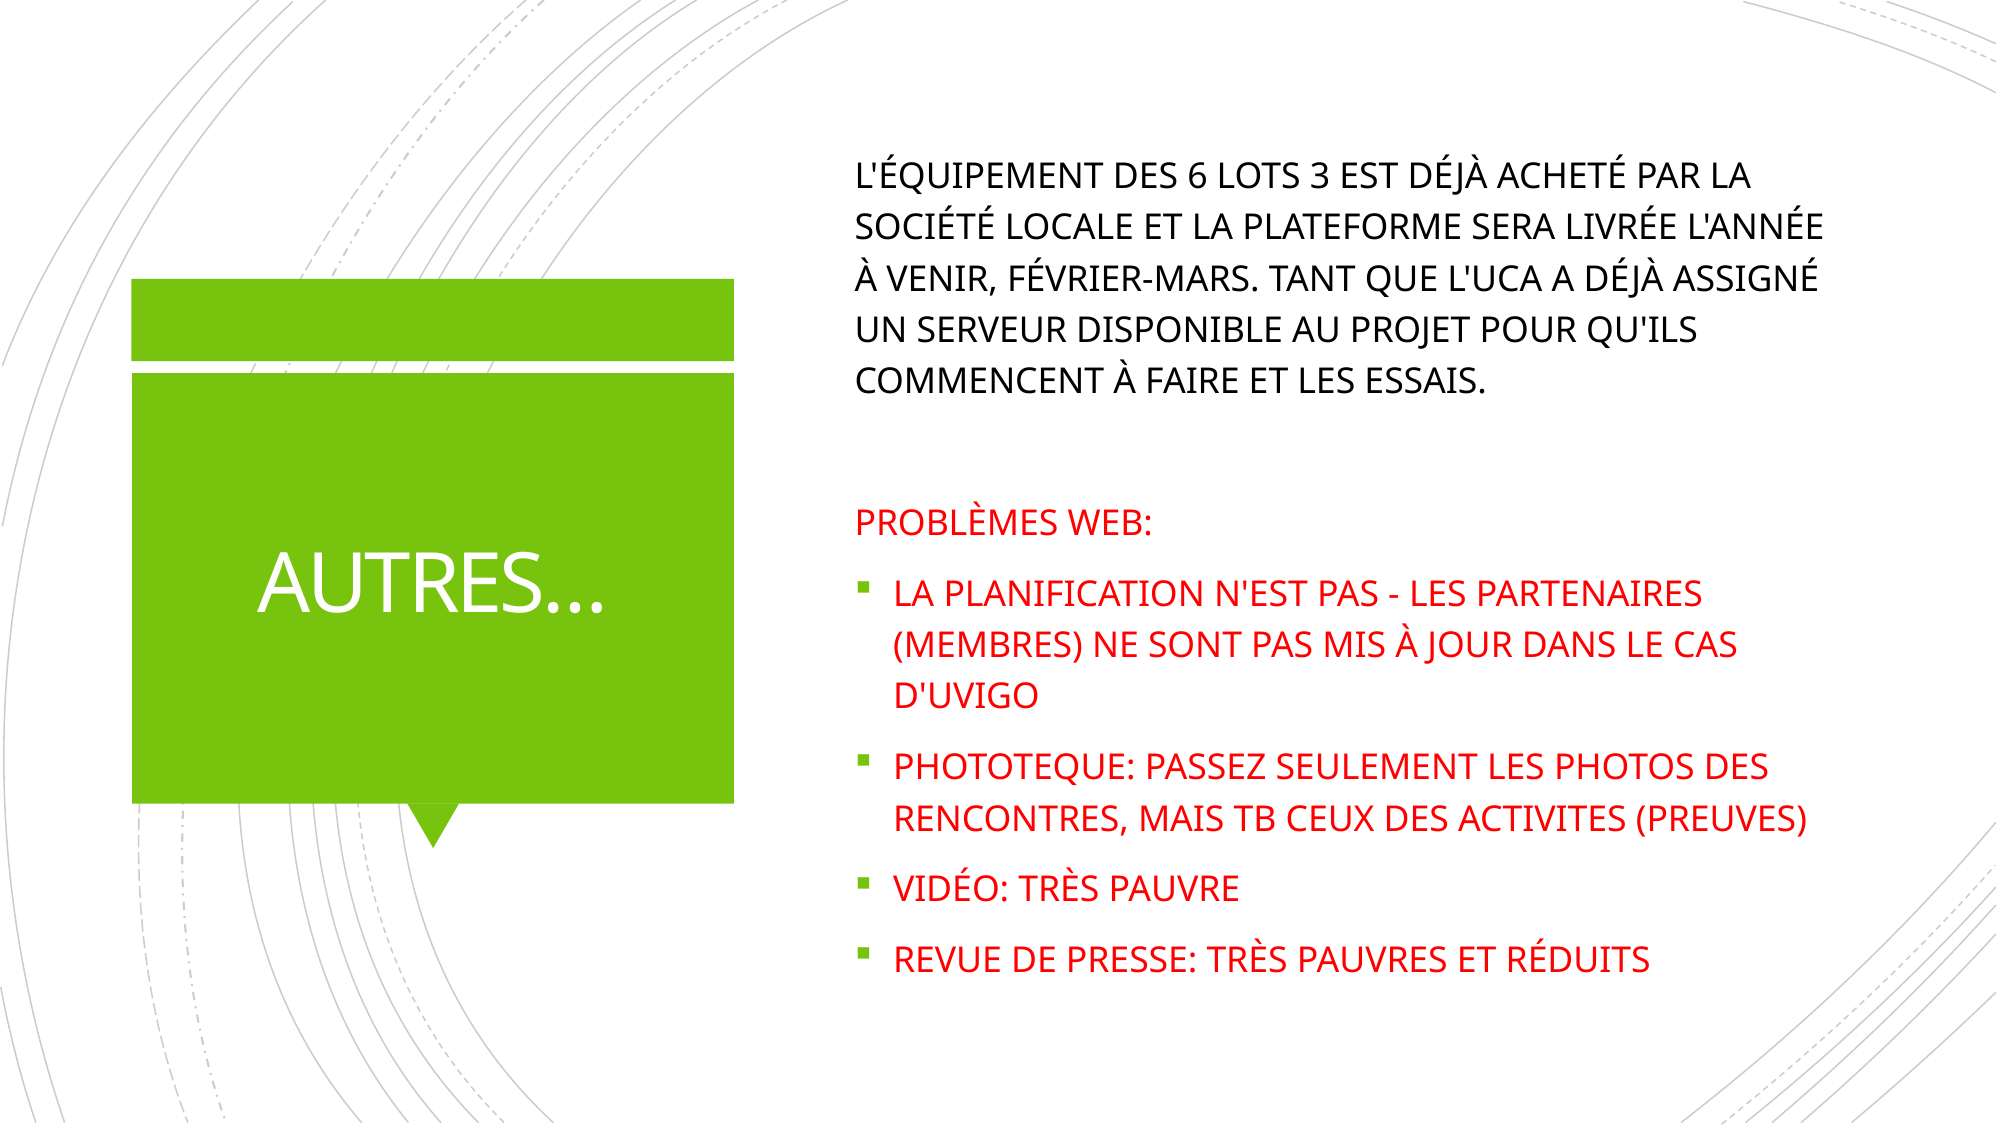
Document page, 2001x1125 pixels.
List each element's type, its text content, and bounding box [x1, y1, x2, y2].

list L'ÉQUIPEMENT DES 6 LOTS 3 EST DÉJÀ ACHETÉ PAR LA SOCIÉTÉ LOCALE ET LA PLATEFORME SERA LIVRÉE L'ANNÉE À VENIR, FÉVRIER-MARS. TANT QUE L'UCA A DÉJÀ ASSIGNÉ UN SERVEUR DISPONIBLE AU PROJET POUR QU'ILS COMMENCENT À FAIRE ET LES ESSAIS. PROBLÈMES WEB: LA PLANIFICATION N'EST PAS - LES PARTENAIRES (MEMBRES) NE SONT PAS MIS À JOUR DANS LE CAS D'UVIGO PHOTOTEQUE: PASSEZ SEULEMENT LES PHOTOS DES RENCONTRES, MAIS TB CEUX DES ACTIVITES (PREUVES) VIDÉO: TRÈS PAUVRE REVUE DE PRESSE: TRÈS PAUVRES ET RÉDUITS [839, 131, 1871, 993]
title AUTRES… [145, 385, 720, 789]
